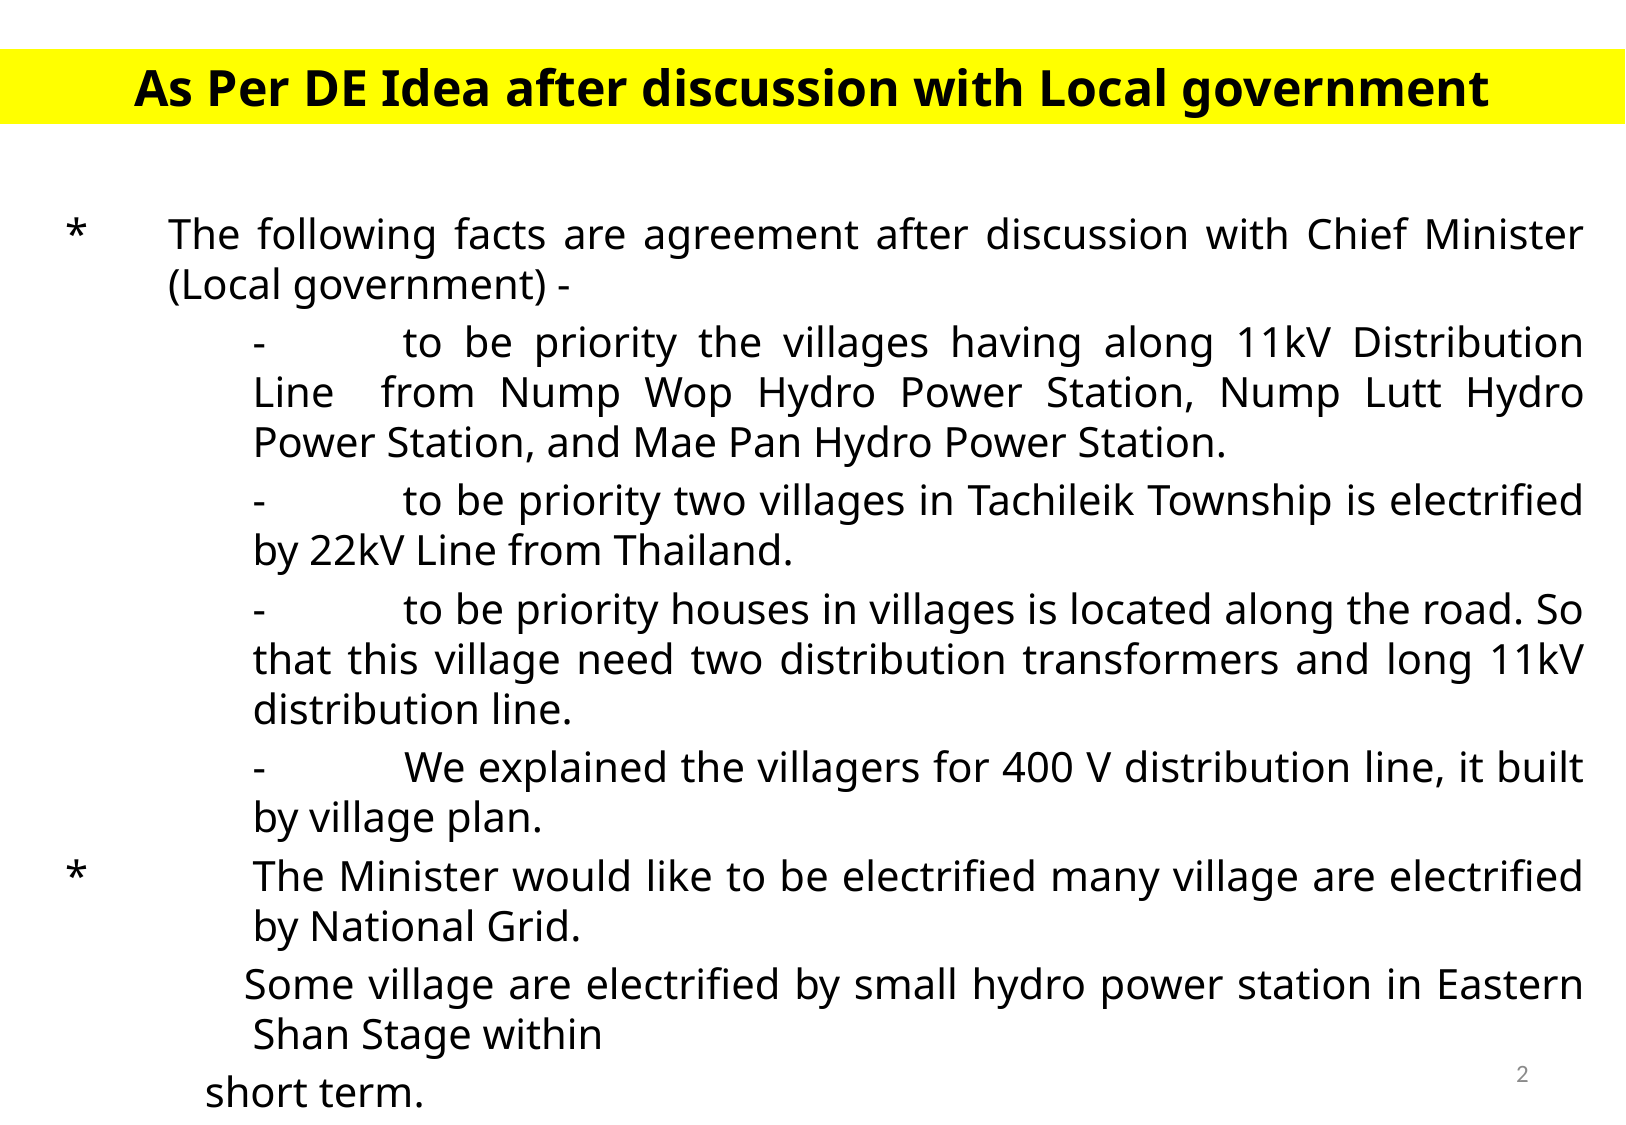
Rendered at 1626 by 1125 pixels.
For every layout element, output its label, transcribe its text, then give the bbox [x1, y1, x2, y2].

text_box As Per DE Idea after discussion with Local government [0, 49, 1625, 124]
slide_number 2 [1164, 1042, 1544, 1103]
text_box * The following facts are agreement after discussion with Chief Minister (Local government) - - to be priority the villages having along 11kV Distribution Line from Nump Wop Hydro Power Station, Nump Lutt Hydro Power Station, and Mae Pan Hydro Power Station. - to be priority two villages in Tachileik Township is electrified by 22kV Line from Thailand. - to be priority houses in villages is located along the road. So that this village need two distribution transformers and long 11kV distribution line. - We explained the villagers for 400 V distribution line, it built by village plan. * The Minister would like to be electrified many village are electrified by National Grid. Some village are electrified by small hydro power station in Eastern Shan Stage within short term. [50, 199, 1600, 1125]
